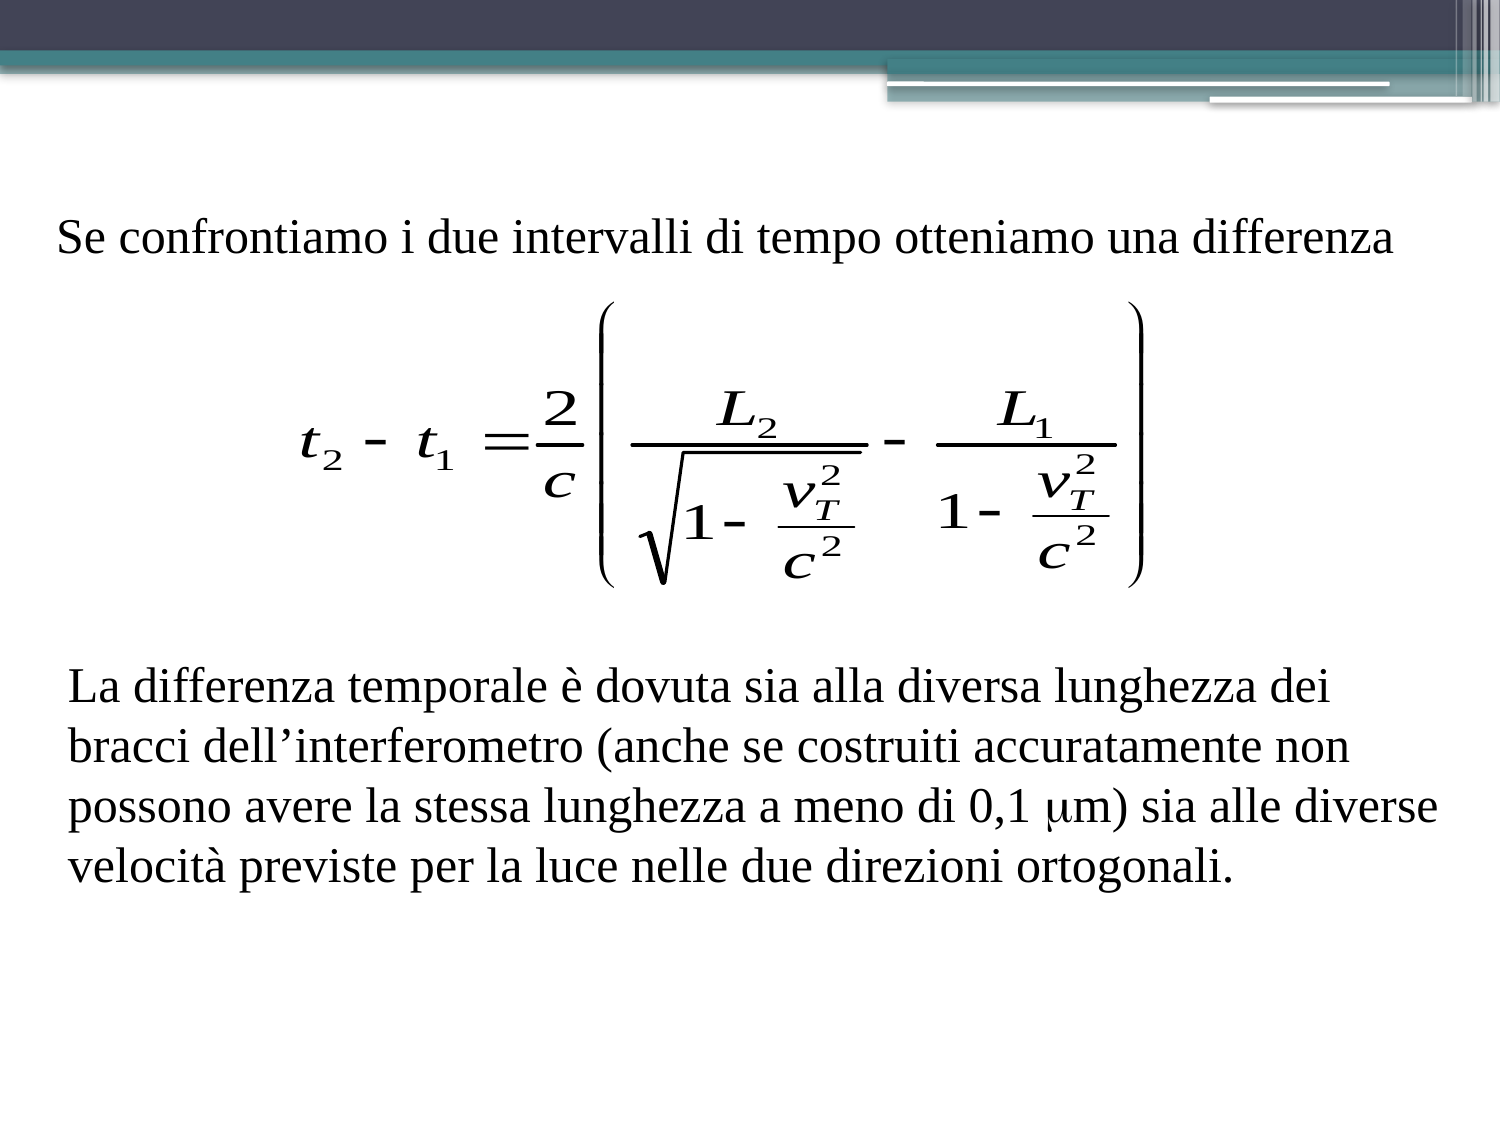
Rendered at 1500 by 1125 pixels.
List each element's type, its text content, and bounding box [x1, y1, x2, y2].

text_box La differenza temporale è dovuta sia alla diversa lunghezza dei bracci dell’interferometro (anche se costruiti accuratamente non possono avere la stessa lunghezza a meno di 0,1 m) sia alle diverse velocità previste per la luce nelle due direzioni ortogonali. [53, 645, 1459, 900]
text_box Se confrontiamo i due intervalli di tempo otteniamo una differenza [41, 196, 1447, 271]
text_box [288, 290, 1166, 600]
